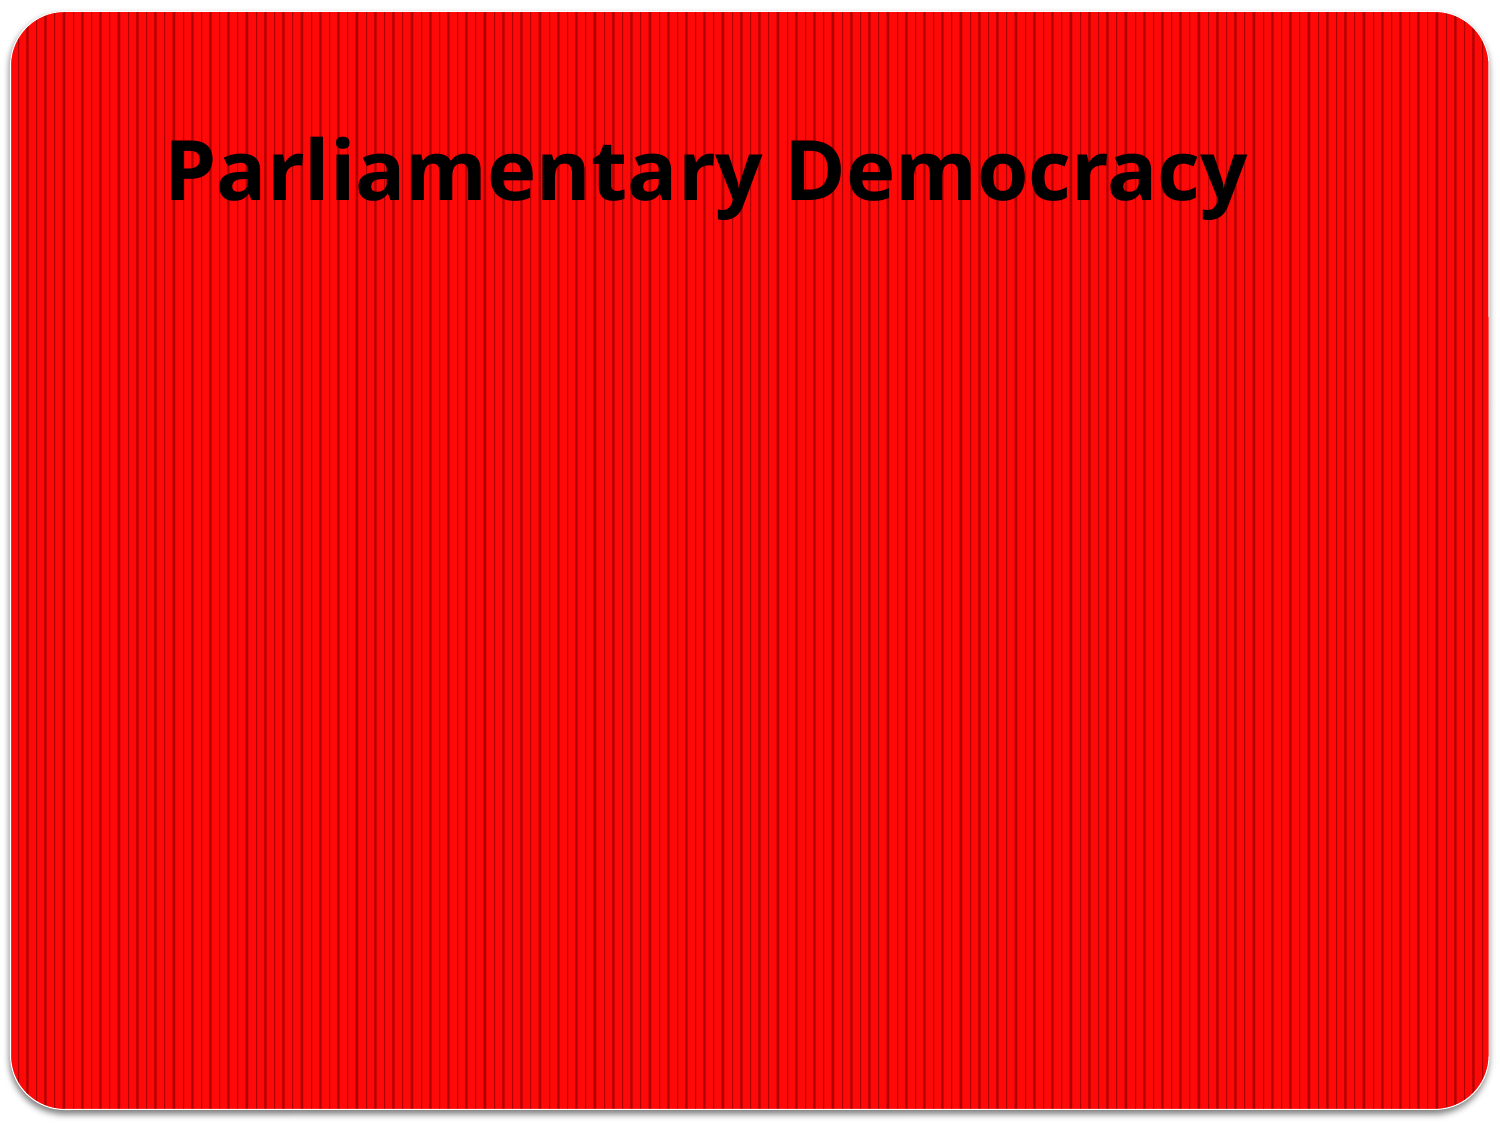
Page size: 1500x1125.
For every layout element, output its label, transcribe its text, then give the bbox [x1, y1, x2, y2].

title Parliamentary Democracy [150, 45, 1425, 233]
